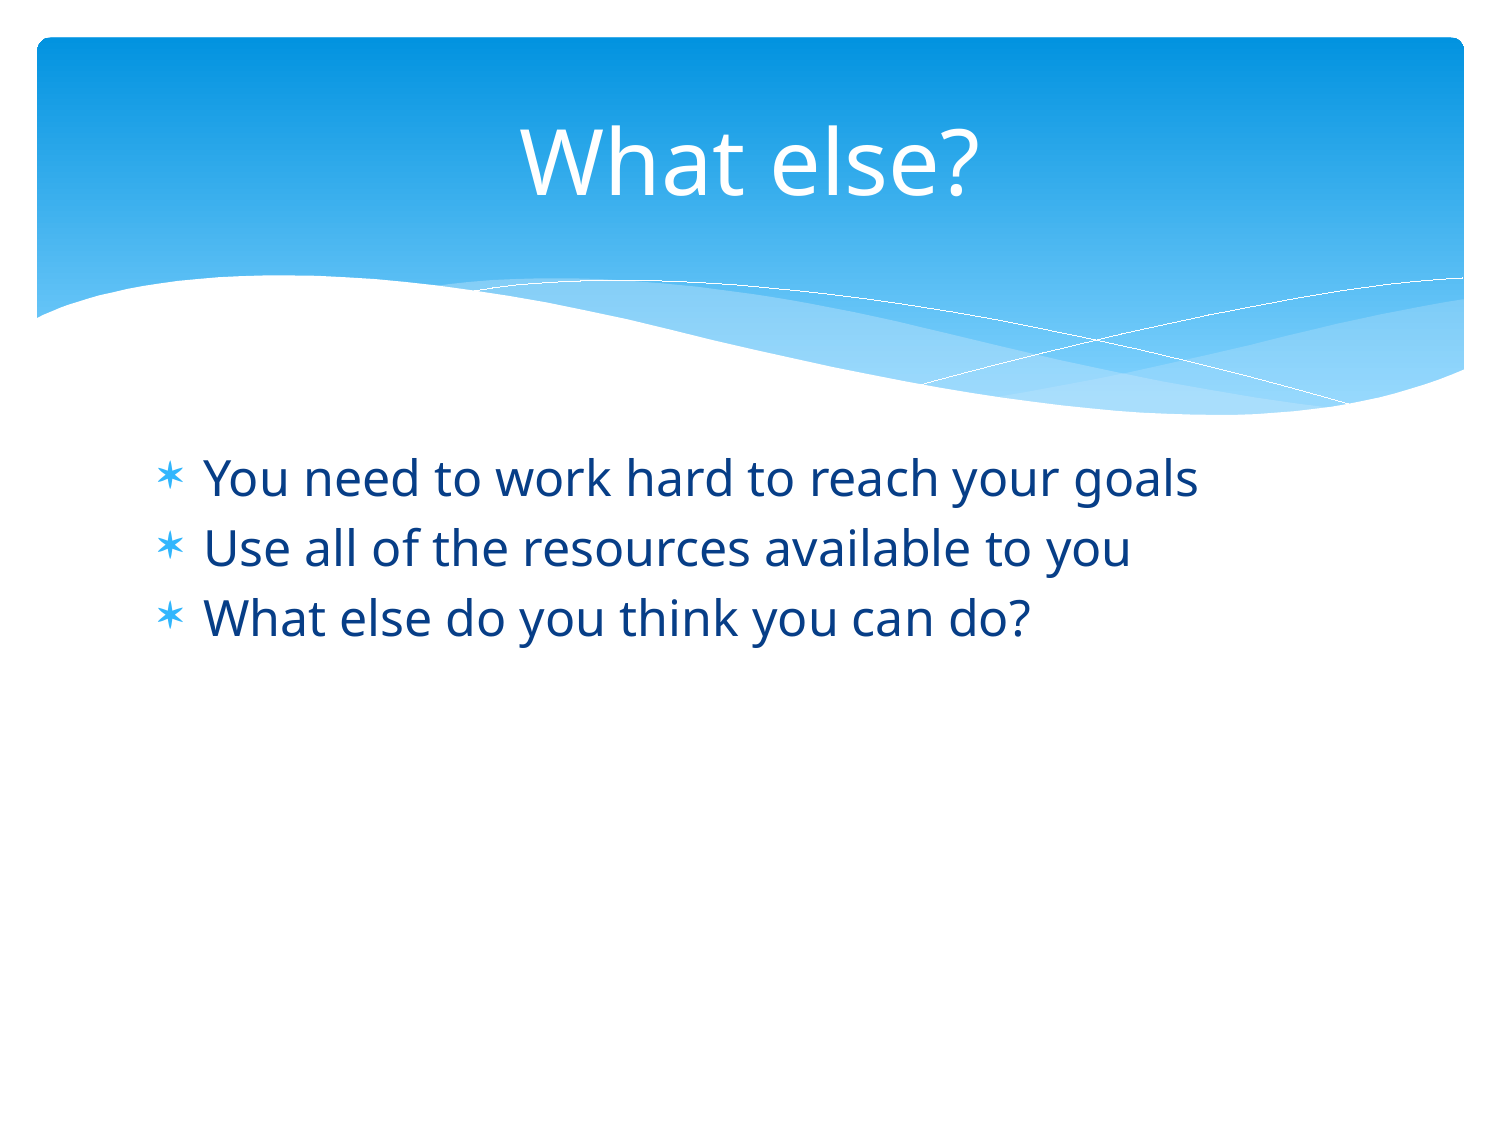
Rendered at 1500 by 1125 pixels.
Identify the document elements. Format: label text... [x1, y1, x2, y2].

list You need to work hard to reach your goals Use all of the resources available to you What else do you think you can do? [143, 438, 1359, 1005]
title What else? [75, 55, 1425, 261]
